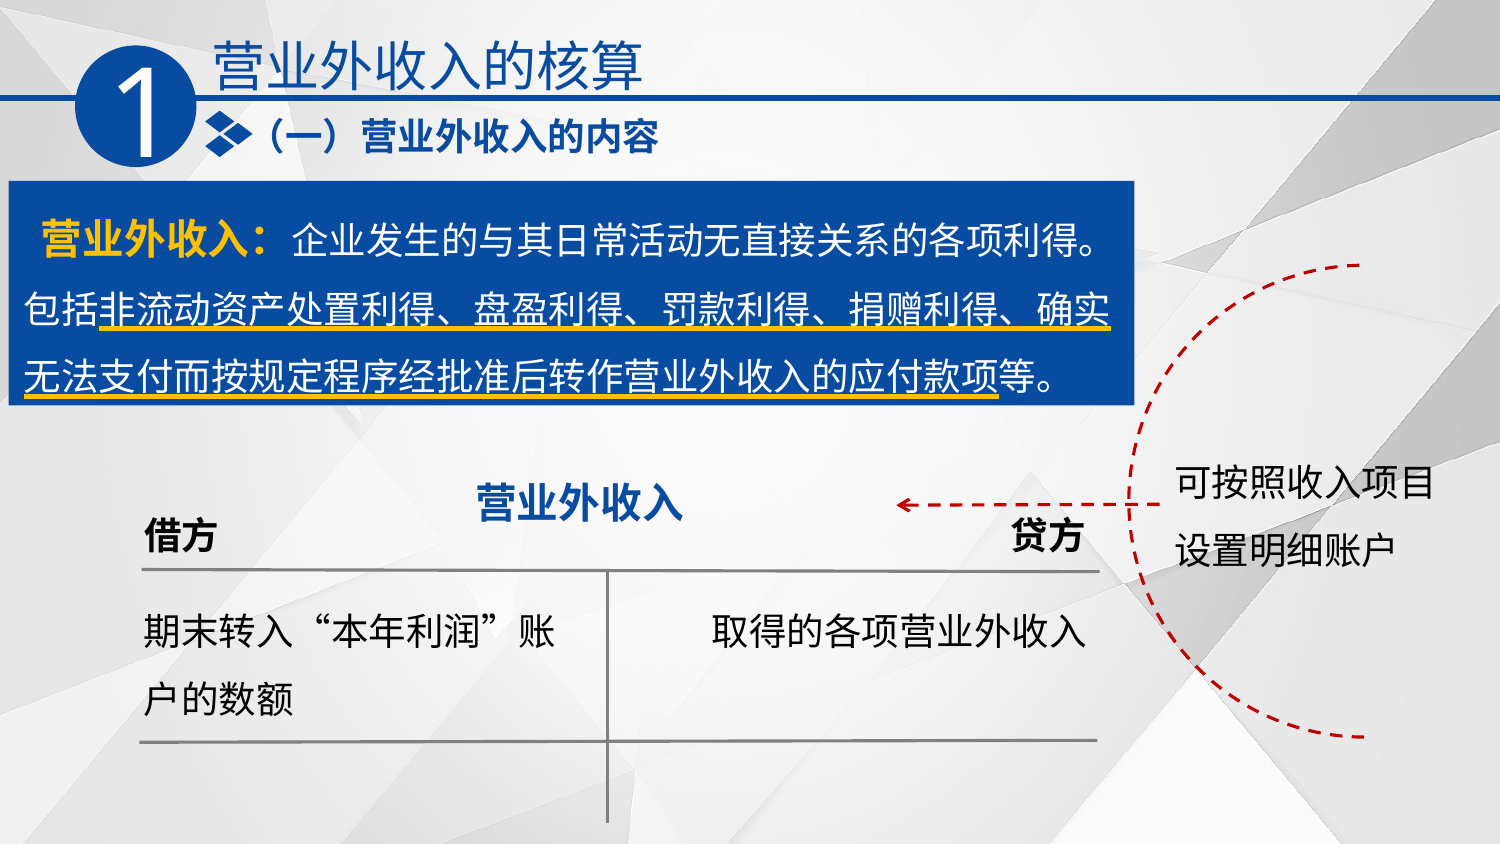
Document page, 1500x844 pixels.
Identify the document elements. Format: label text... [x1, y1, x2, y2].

text_box 营业外收入 [460, 469, 752, 535]
text_box 贷方 [995, 514, 1101, 565]
text_box 借方 [129, 504, 235, 565]
text_box 营业外收入的核算 [198, 37, 875, 92]
text_box [205, 110, 235, 133]
text_box 取得的各项营业外收入 [612, 578, 1102, 661]
text_box 可按照收入项目设置明细账户 [1364, 429, 1465, 580]
text_box [205, 135, 235, 158]
text_box [75, 74, 84, 97]
picture [0, 101, 1500, 844]
text_box 营业外收入：企业发生的与其日常活动无直接关系的各项利得。包括非流动资产处置利得、盘盈利得、罚款利得、捐赠利得、确实无法支付而按规定程序经批准后转作营业外收入的应付款项等。 [8, 180, 1135, 406]
text_box [223, 122, 253, 145]
picture [0, 0, 1500, 95]
text_box 期末转入“本年利润”账户的数额 [129, 578, 603, 729]
text_box 1 [84, 107, 203, 171]
text_box [1128, 265, 1365, 738]
text_box 1 [84, 45, 203, 97]
text_box （一）营业外收入的内容 [235, 107, 673, 164]
text_box [75, 107, 84, 138]
